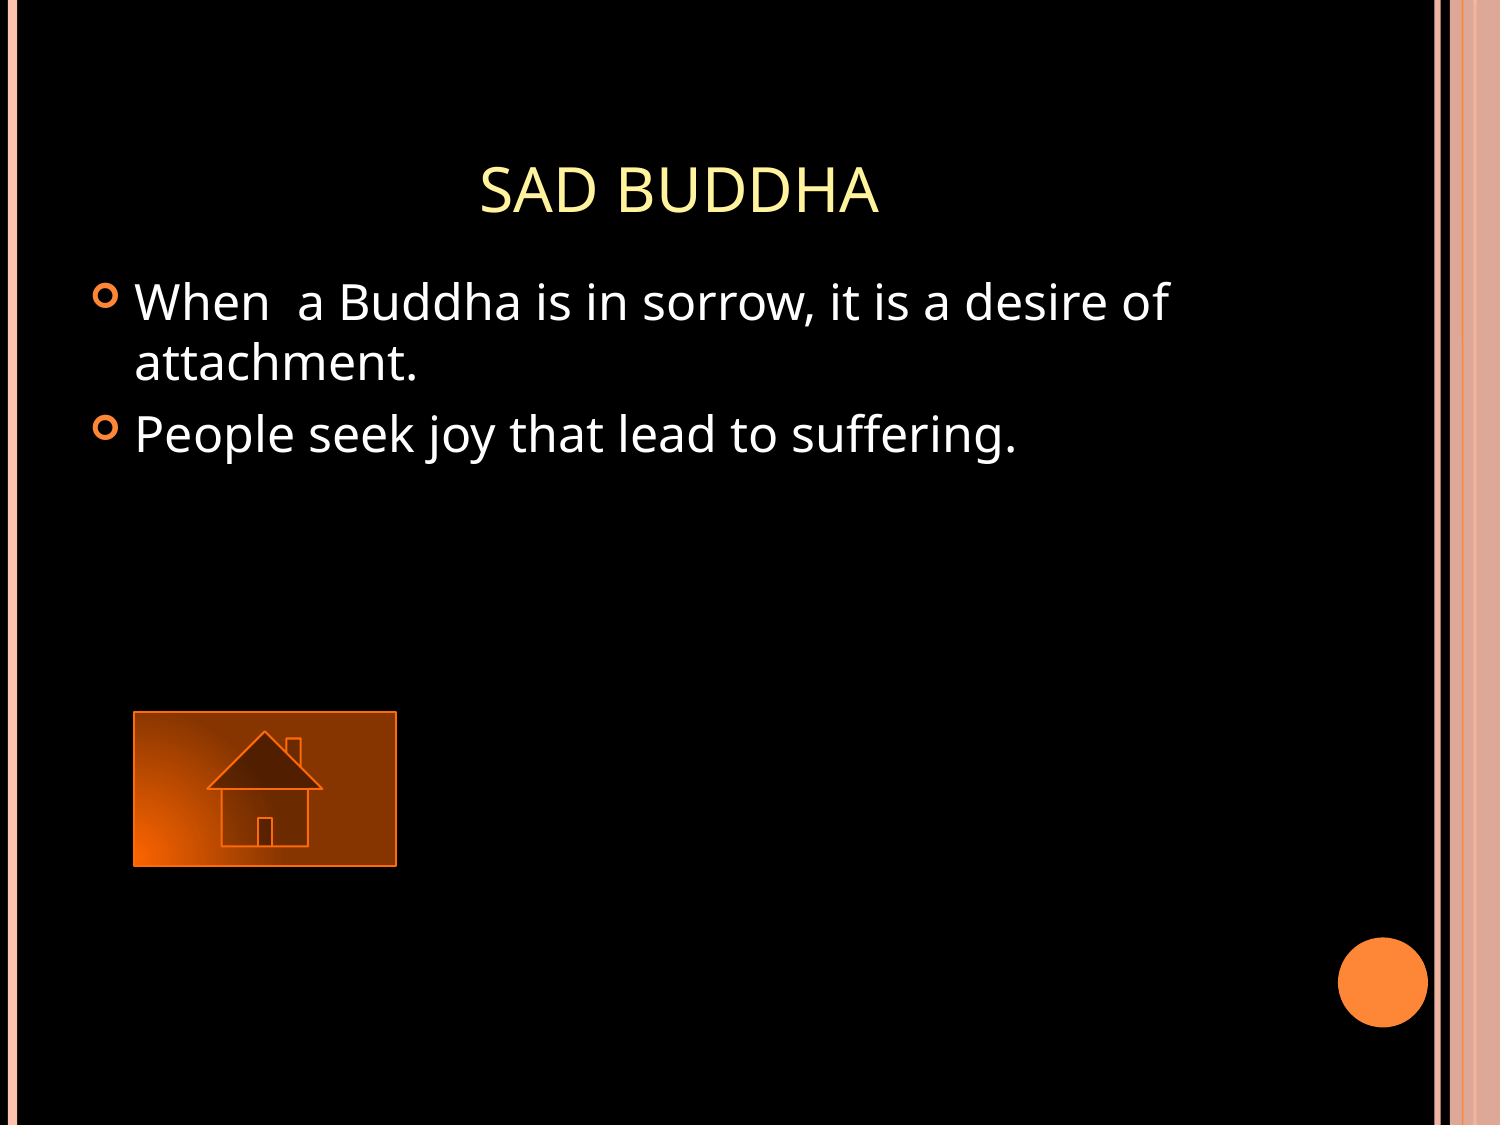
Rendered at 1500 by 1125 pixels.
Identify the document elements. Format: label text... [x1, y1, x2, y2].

list When a Buddha is in sorrow, it is a desire of attachment. People seek joy that lead to suffering. [75, 262, 1300, 1062]
title Sad Buddha [75, 45, 1300, 233]
text_box [133, 711, 397, 867]
